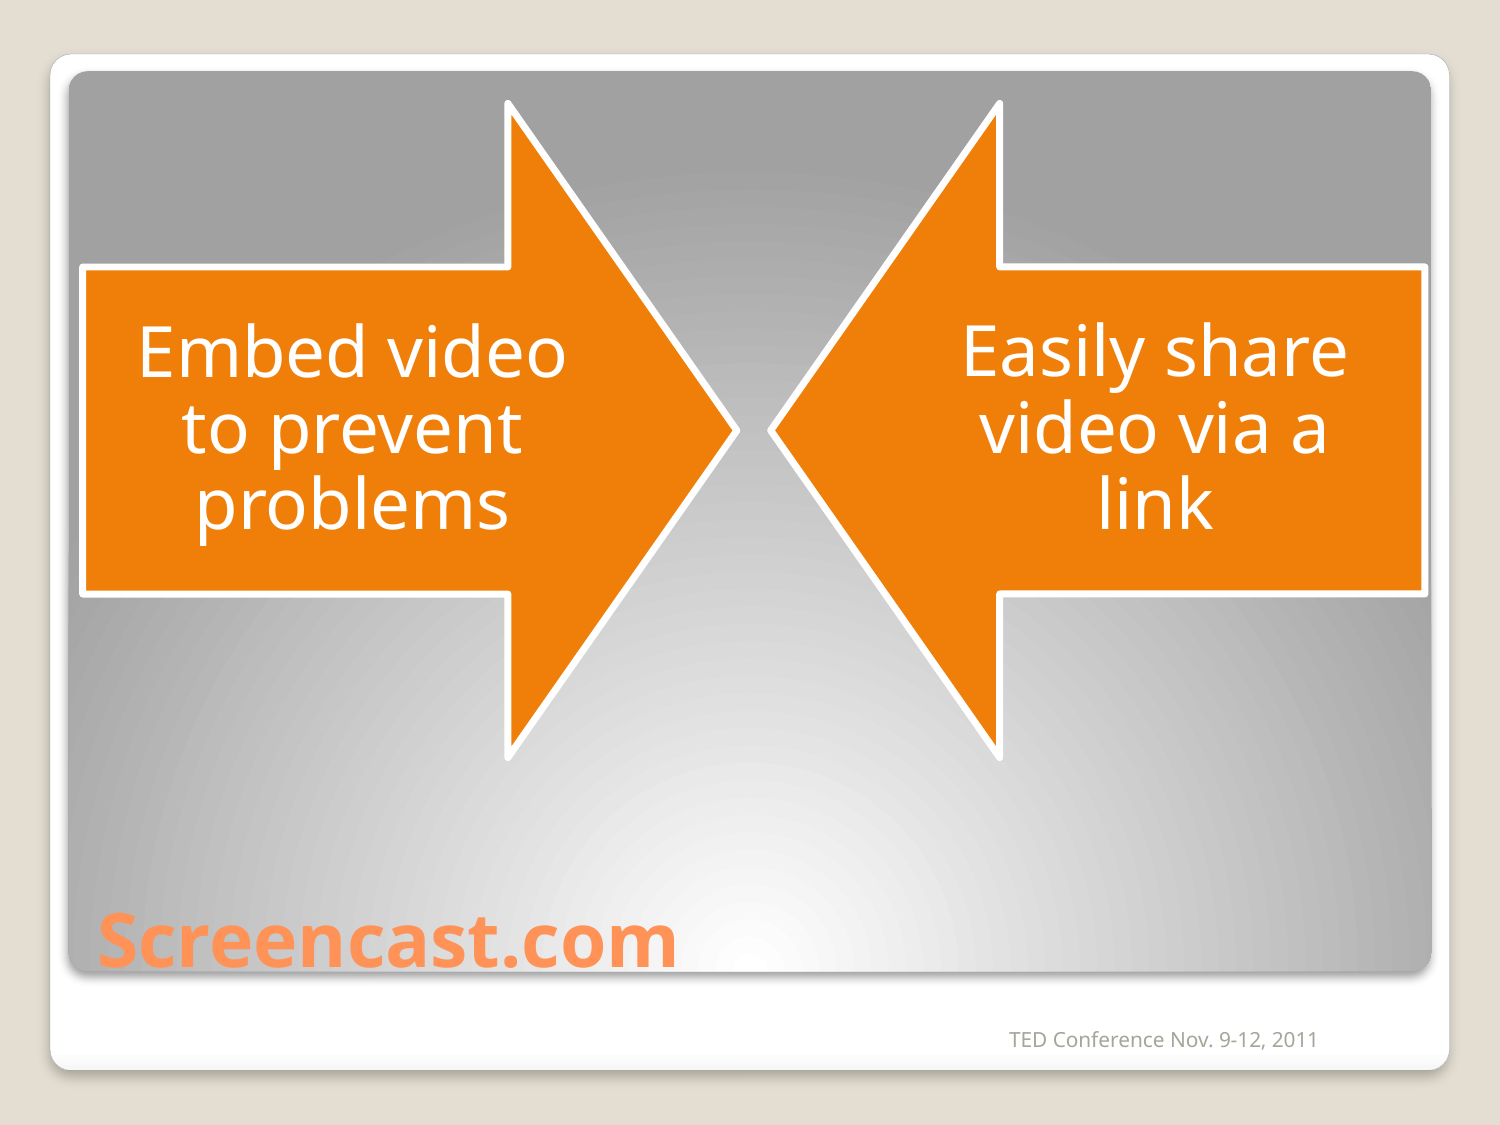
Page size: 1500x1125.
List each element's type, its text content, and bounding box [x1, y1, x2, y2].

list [82, 86, 1426, 775]
footer TED Conference Nov. 9-12, 2011 [994, 1002, 1370, 1063]
title Screencast.com [82, 817, 1425, 990]
